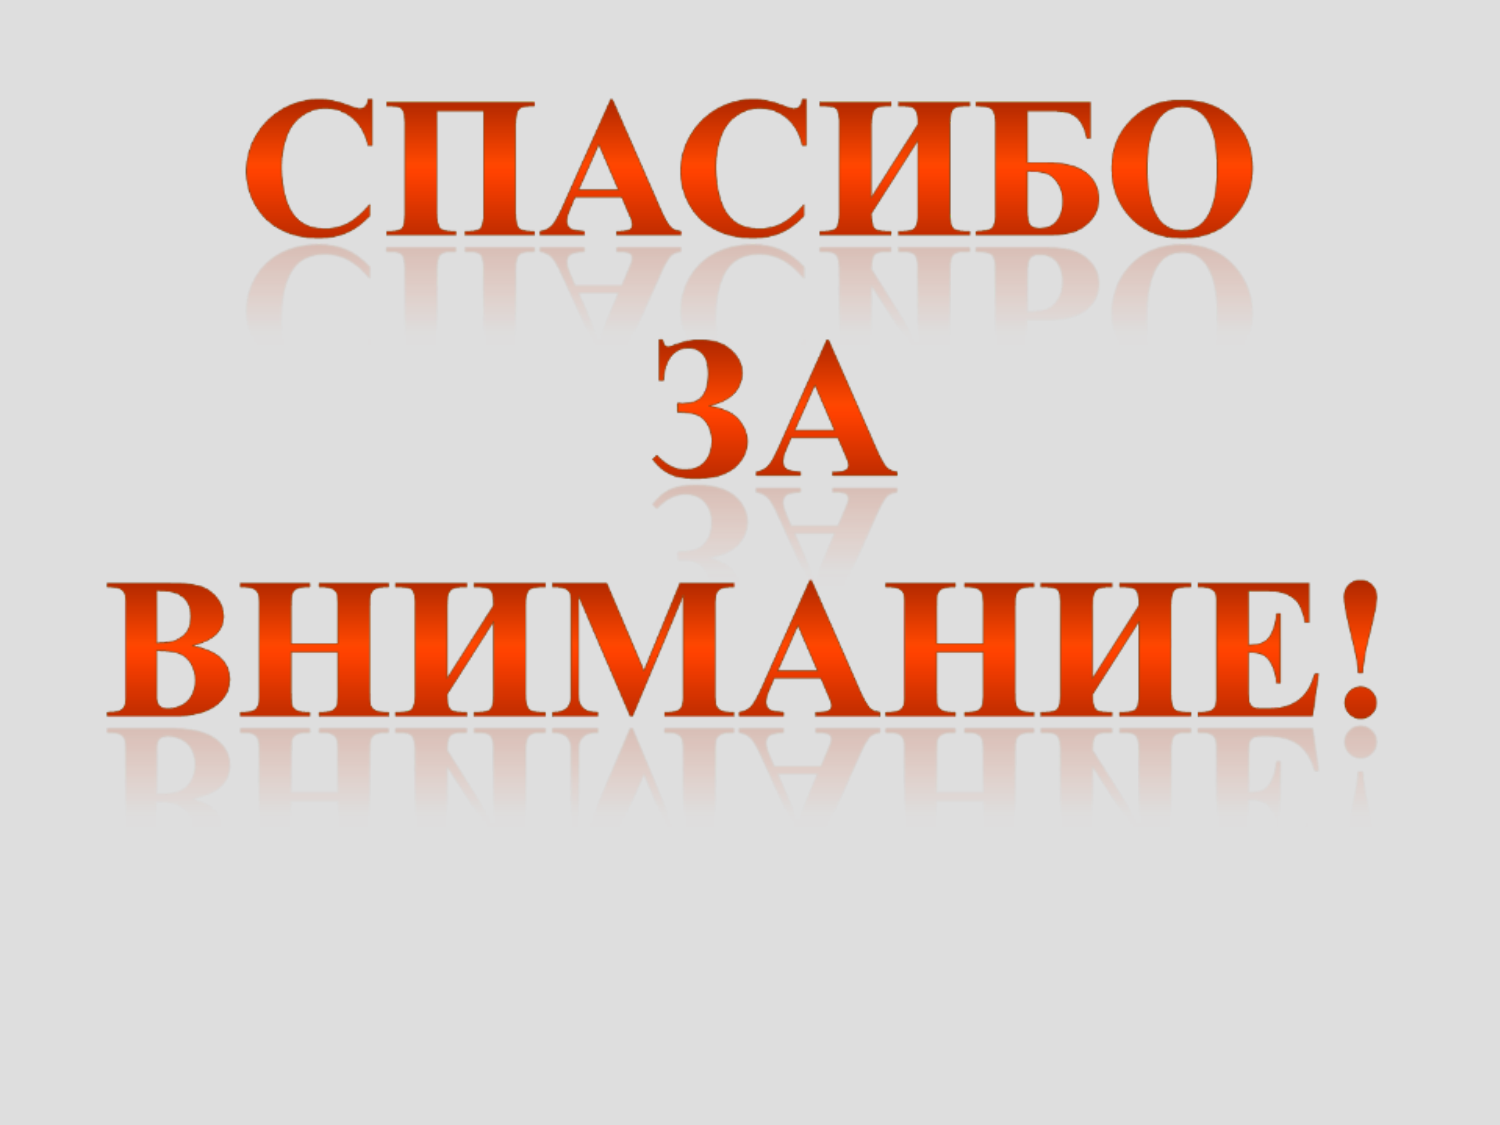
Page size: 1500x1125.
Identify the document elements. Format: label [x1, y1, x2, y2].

picture [0, 0, 1500, 985]
